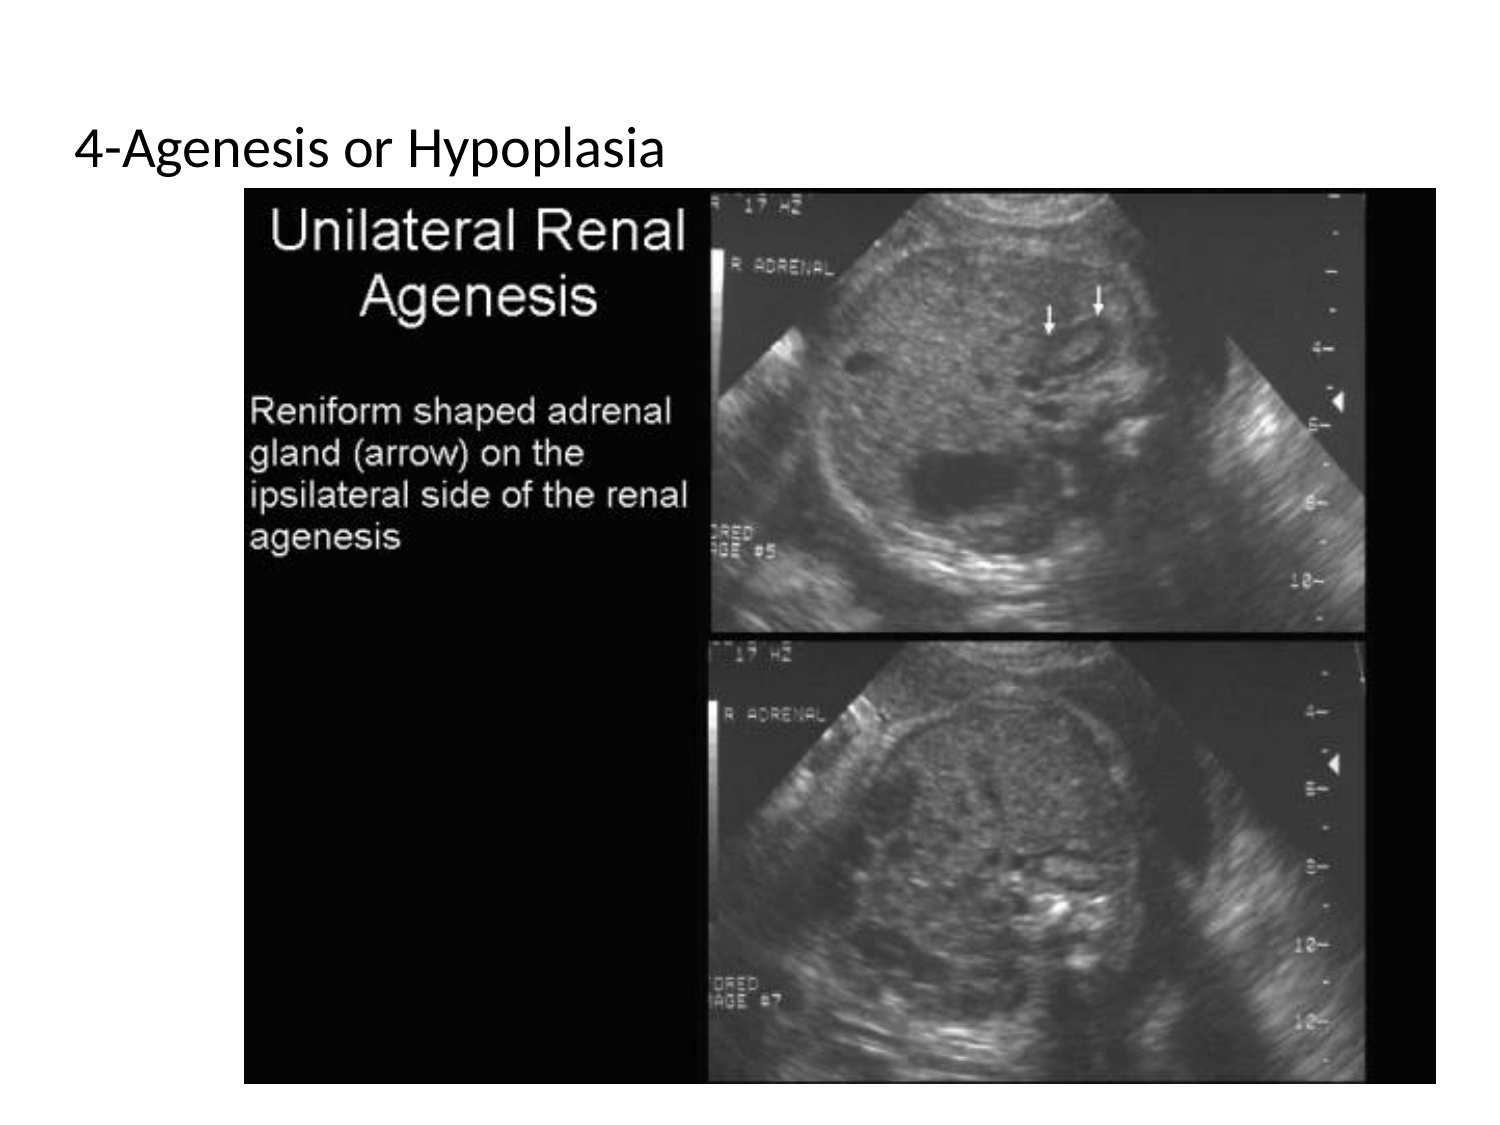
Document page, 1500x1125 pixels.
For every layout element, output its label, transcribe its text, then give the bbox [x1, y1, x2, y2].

list 4-Agenesis or Hypoplasia [59, 110, 1354, 824]
picture [244, 188, 1436, 1084]
